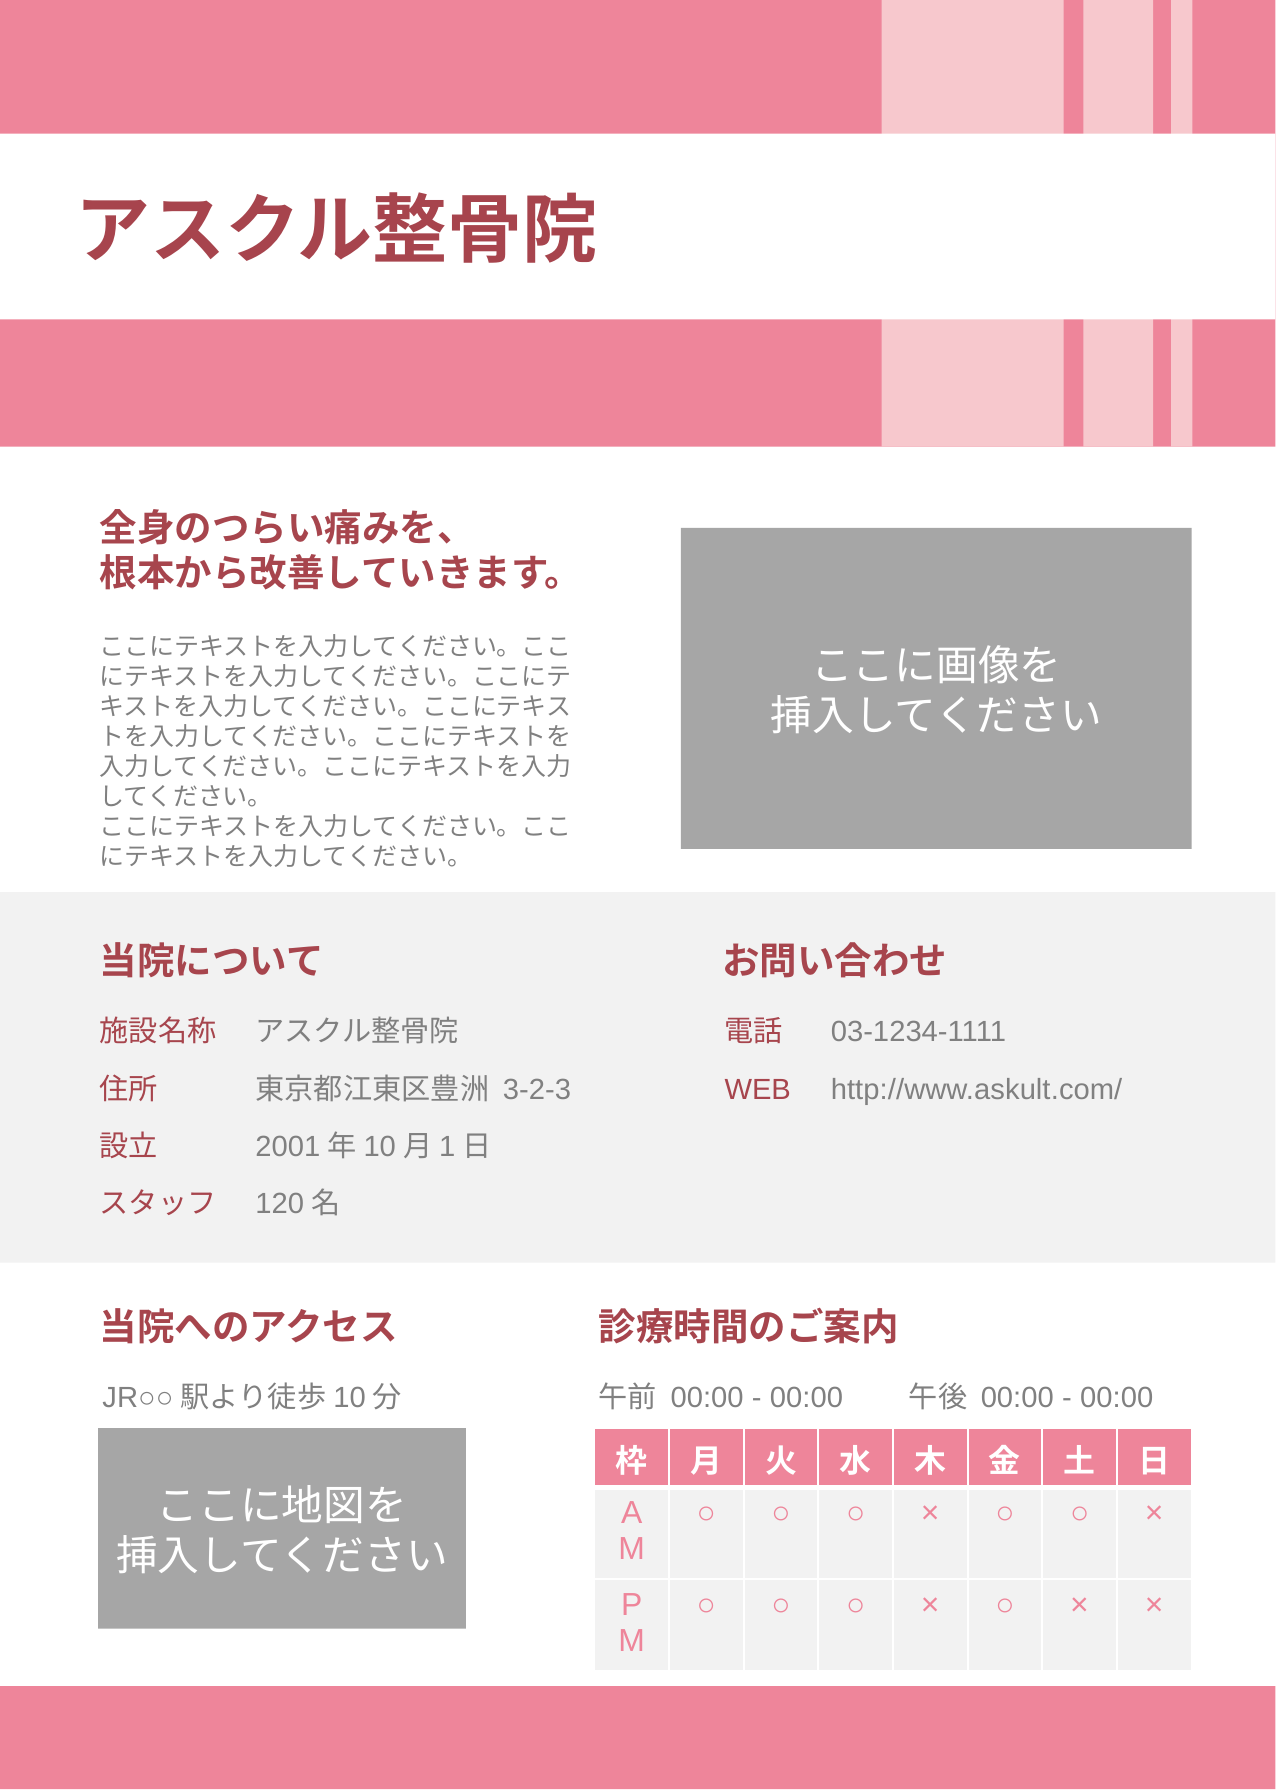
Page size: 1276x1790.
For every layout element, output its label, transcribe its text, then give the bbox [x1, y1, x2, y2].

text_box ここにテキストを入力してください。ここにテキストを入力してください。ここにテキストを入力してください。ここにテキストを入力してください。ここにテキストを入力してください。ここにテキストを入力してください。 ここにテキストを入力してください。ここにテキストを入力してください。 [84, 623, 595, 878]
text_box [0, 321, 880, 448]
text_box 午前 00:00 - 00:00 午後 00:00 - 00:00 [583, 1370, 1192, 1456]
text_box アスクル整骨院 [240, 1004, 640, 1055]
text_box [1082, 321, 1154, 448]
text_box 設立 [84, 1119, 240, 1170]
table_cell ○ [670, 1490, 743, 1578]
table_header 火 [745, 1456, 817, 1485]
table_cell ○ [969, 1490, 1041, 1578]
table_header 木 [894, 1456, 967, 1485]
text_box アスクル整骨院 [60, 173, 613, 279]
table_header 月 [670, 1456, 743, 1485]
text_box [1170, 0, 1193, 133]
text_box WEB [709, 1062, 816, 1113]
text_box [1170, 321, 1193, 448]
text_box [1065, 321, 1082, 448]
text_box スタッフ [84, 1177, 240, 1227]
text_box [880, 321, 1065, 448]
table_cell ○ [819, 1490, 892, 1578]
table_cell ○ [745, 1580, 817, 1670]
table_cell × [1043, 1580, 1116, 1670]
text_box 全身のつらい痛みを、 根本から改善していきます。 [84, 496, 595, 623]
table_cell ○ [1043, 1490, 1116, 1578]
text_box [1065, 0, 1082, 133]
table_header 日 [1118, 1456, 1191, 1485]
text_box [0, 1685, 1276, 1790]
text_box [1193, 321, 1276, 448]
text_box [0, 133, 1276, 321]
table_cell ○ [819, 1580, 892, 1670]
text_box 東京都江東区豊洲 3-2-3 [240, 1062, 640, 1113]
text_box 03-1234-1111 [816, 1004, 1192, 1055]
text_box お問い合わせ [707, 929, 1084, 989]
text_box [0, 0, 880, 133]
text_box 120名 [240, 1177, 640, 1227]
text_box JR○○駅より徒歩10分 [87, 1370, 487, 1421]
text_box [1154, 321, 1170, 448]
text_box 当院へのアクセス [84, 1295, 583, 1356]
text_box [1154, 0, 1170, 133]
text_box 診療時間のご案内 [583, 1295, 1094, 1356]
text_box ここに画像を 挿入してください [680, 527, 1193, 850]
table_cell × [1118, 1580, 1191, 1670]
table_header 土 [1043, 1456, 1116, 1485]
text_box ここに地図を 挿入してください [97, 1427, 467, 1630]
text_box [880, 0, 1065, 133]
table_header 金 [969, 1456, 1041, 1485]
text_box 住所 [84, 1062, 240, 1113]
table_cell ○ [670, 1580, 743, 1670]
table_cell AM [595, 1490, 668, 1578]
text_box http://www.askult.com/ [816, 1062, 1192, 1113]
table_cell PM [595, 1580, 668, 1670]
text_box [1082, 0, 1154, 133]
text_box 2001年10月1日 [240, 1119, 640, 1170]
table_cell ○ [745, 1490, 817, 1578]
table_cell × [894, 1490, 967, 1578]
text_box 施設名称 [84, 1004, 240, 1055]
table_cell ○ [969, 1580, 1041, 1670]
table_cell × [1118, 1490, 1191, 1578]
text_box 当院について [84, 929, 595, 989]
table_header 枠 [595, 1456, 668, 1485]
table_cell × [894, 1580, 967, 1670]
text_box [0, 891, 1276, 1264]
text_box 電話 [709, 1004, 816, 1055]
table_header 水 [819, 1456, 892, 1485]
text_box [1193, 0, 1276, 133]
